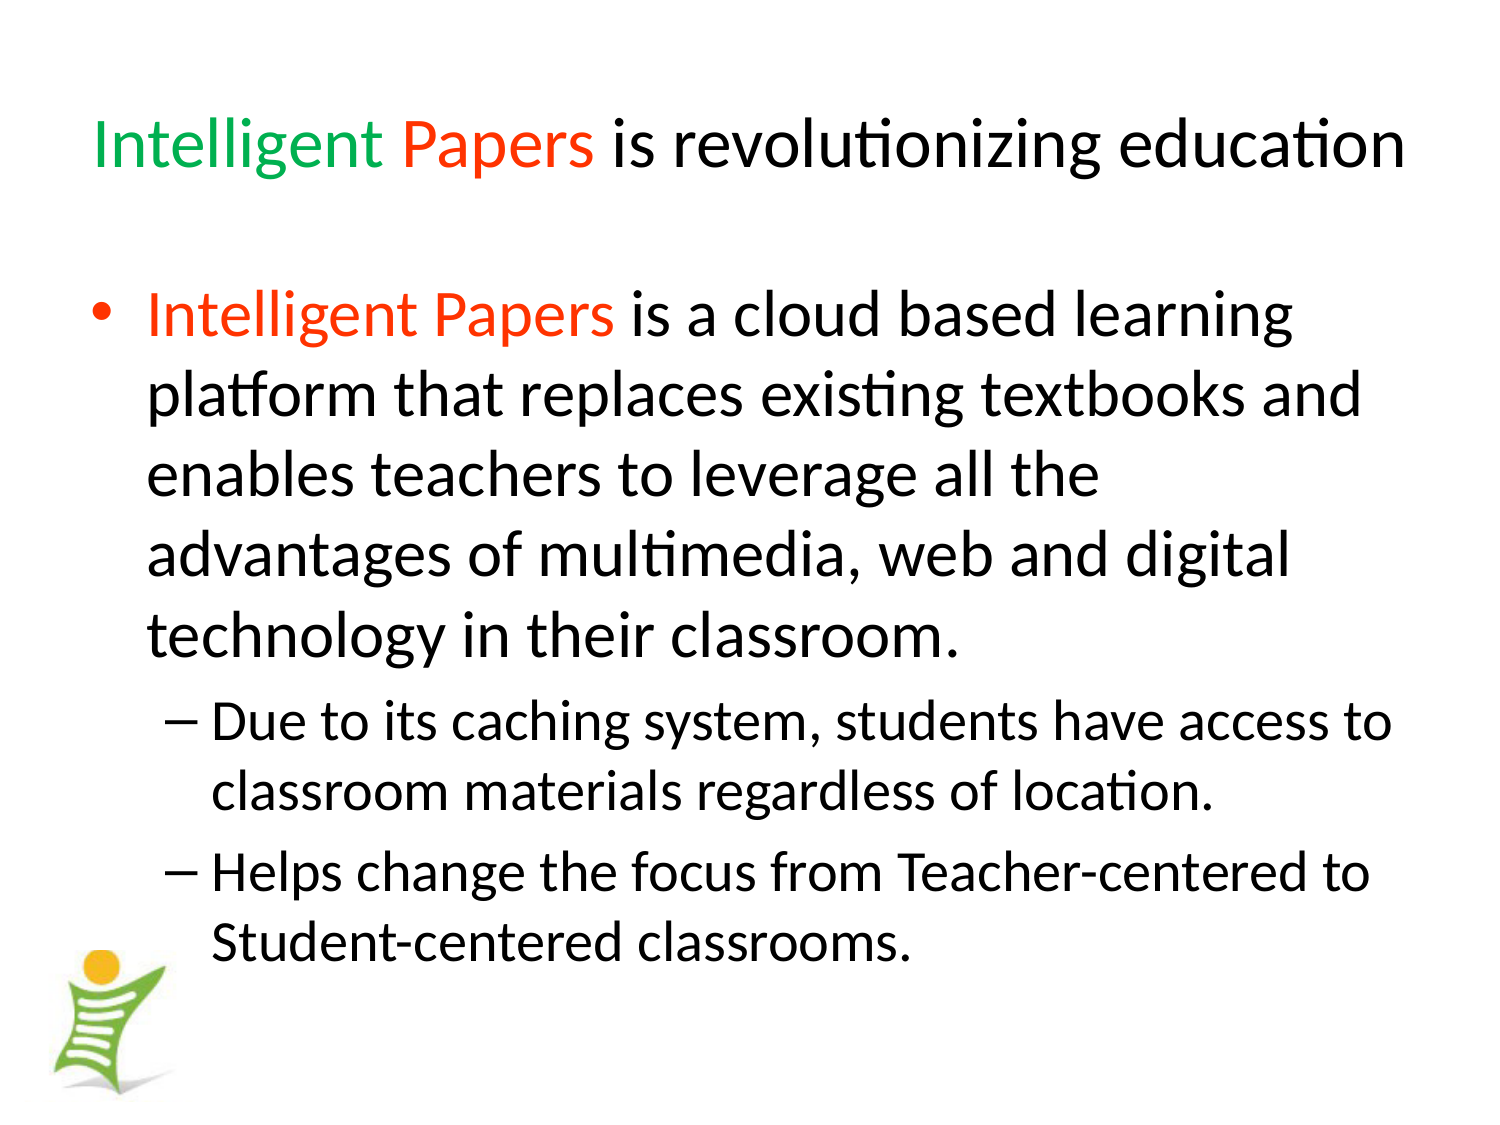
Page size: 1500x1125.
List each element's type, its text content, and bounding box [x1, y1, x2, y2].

title Intelligent Papers is revolutionizing education [75, 45, 1425, 233]
list Intelligent Papers is a cloud based learning platform that replaces existing textbooks and enables teachers to leverage all the advantages of multimedia, web and digital technology in their classroom. Due to its caching system, students have access to classroom materials regardless of location. Helps change the focus from Teacher-centered to Student-centered classrooms. [75, 262, 1425, 1005]
picture [24, 949, 193, 1102]
